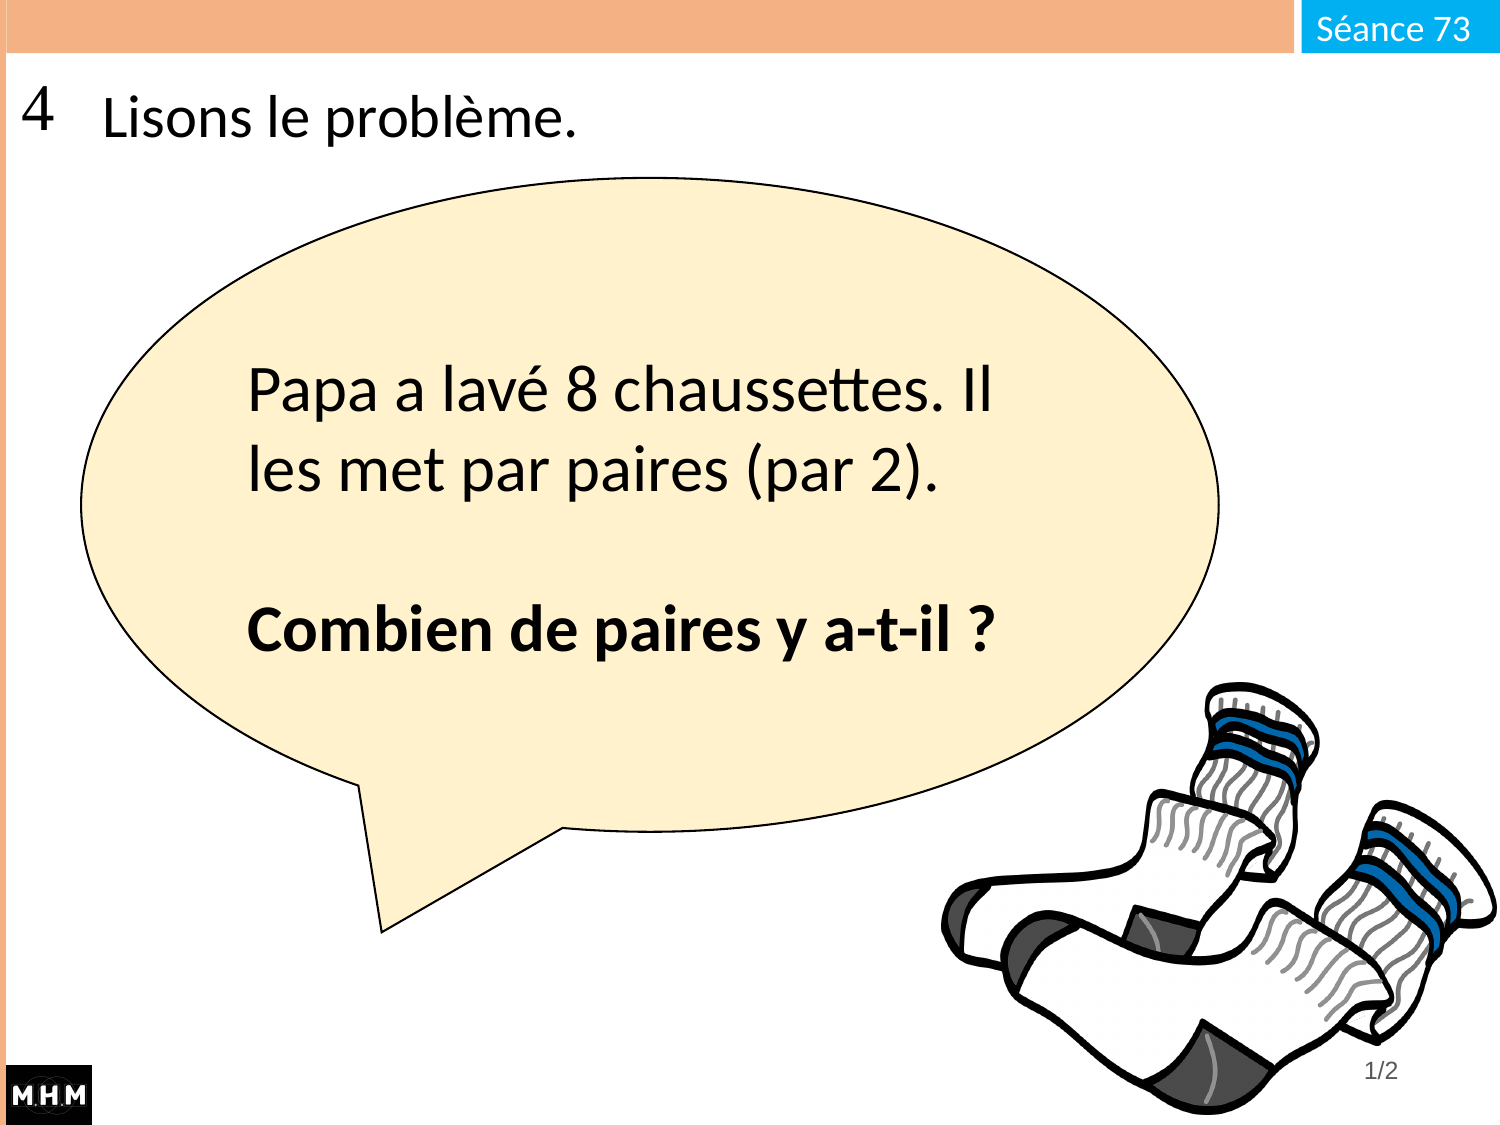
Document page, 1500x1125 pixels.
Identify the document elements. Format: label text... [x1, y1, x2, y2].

text_box Papa a lavé 8 chaussettes. Il les met par paires (par 2). Combien de paires y a-t-il ? [80, 176, 1220, 934]
picture [941, 682, 1497, 1115]
title Lisons le problème. [87, 32, 1382, 158]
picture [6, 1065, 92, 1125]
